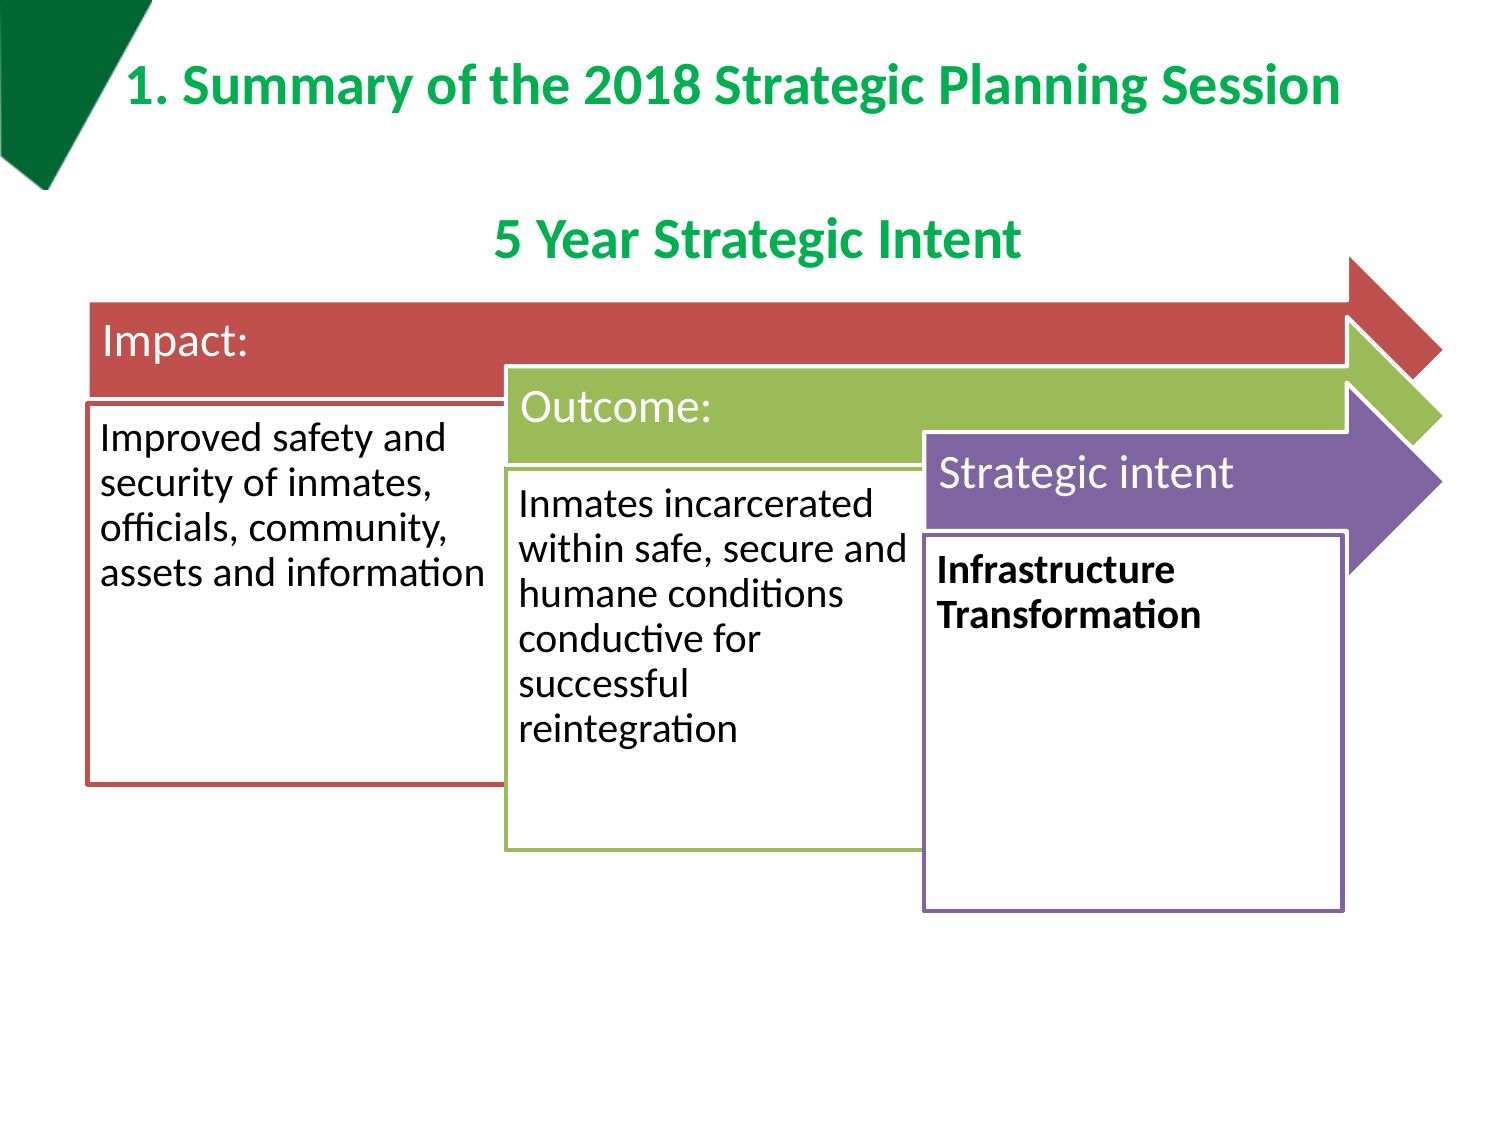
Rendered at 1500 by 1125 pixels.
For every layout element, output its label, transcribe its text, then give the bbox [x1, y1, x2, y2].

title 1. Summary of the 2018 Strategic Planning Session [157, 17, 1409, 145]
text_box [87, 149, 1447, 1013]
picture [0, 0, 153, 190]
